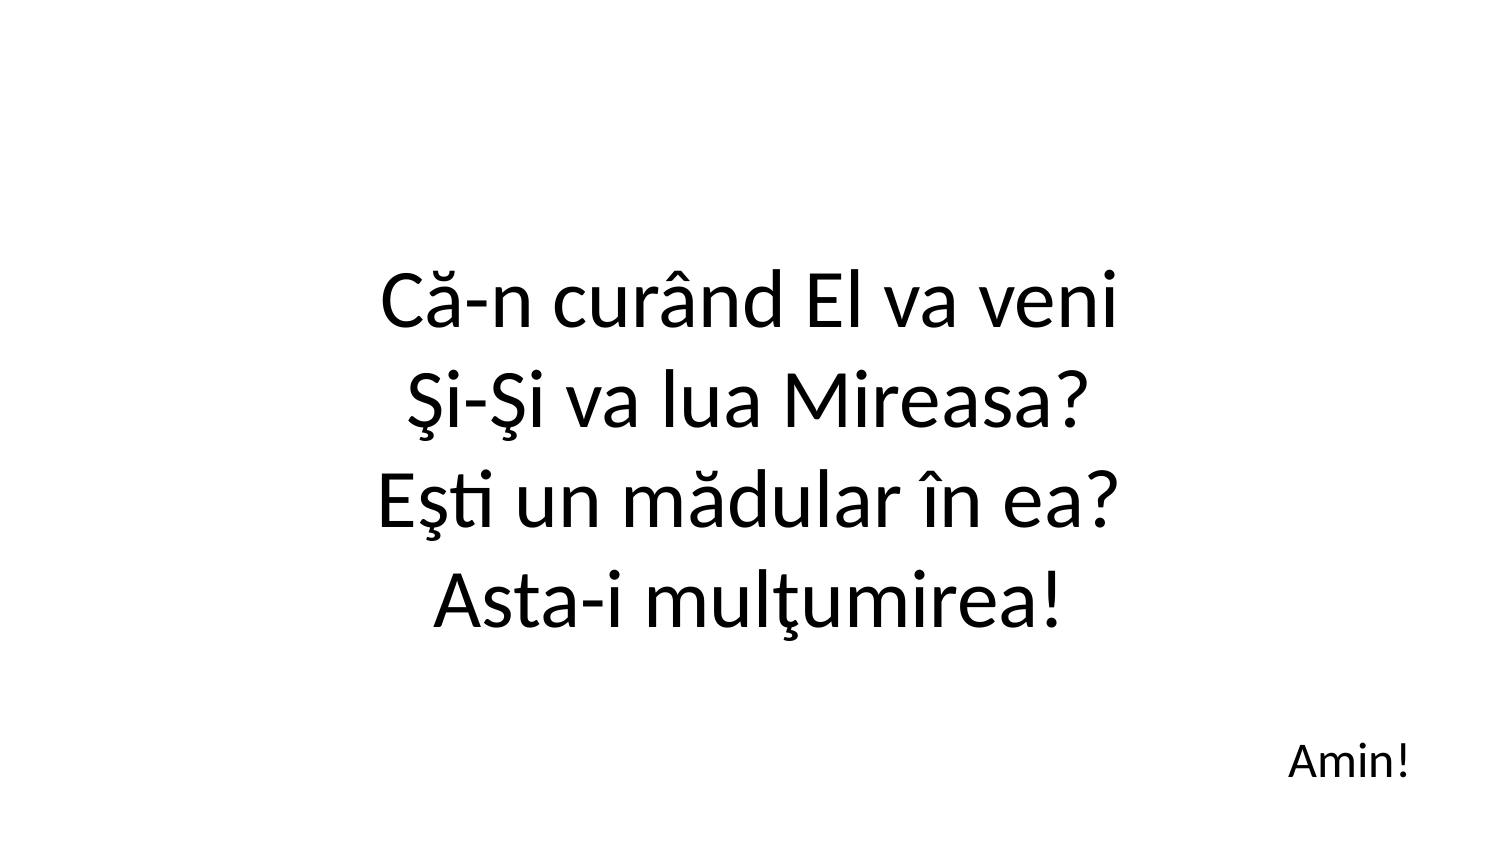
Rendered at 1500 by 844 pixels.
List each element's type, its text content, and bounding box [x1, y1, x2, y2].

text_box Că-n curând El va veni Şi-Şi va lua Mireasa? Eşti un mădular în ea? Asta-i mulţumirea! [361, 192, 1138, 652]
text_box Amin! [1273, 674, 1427, 795]
